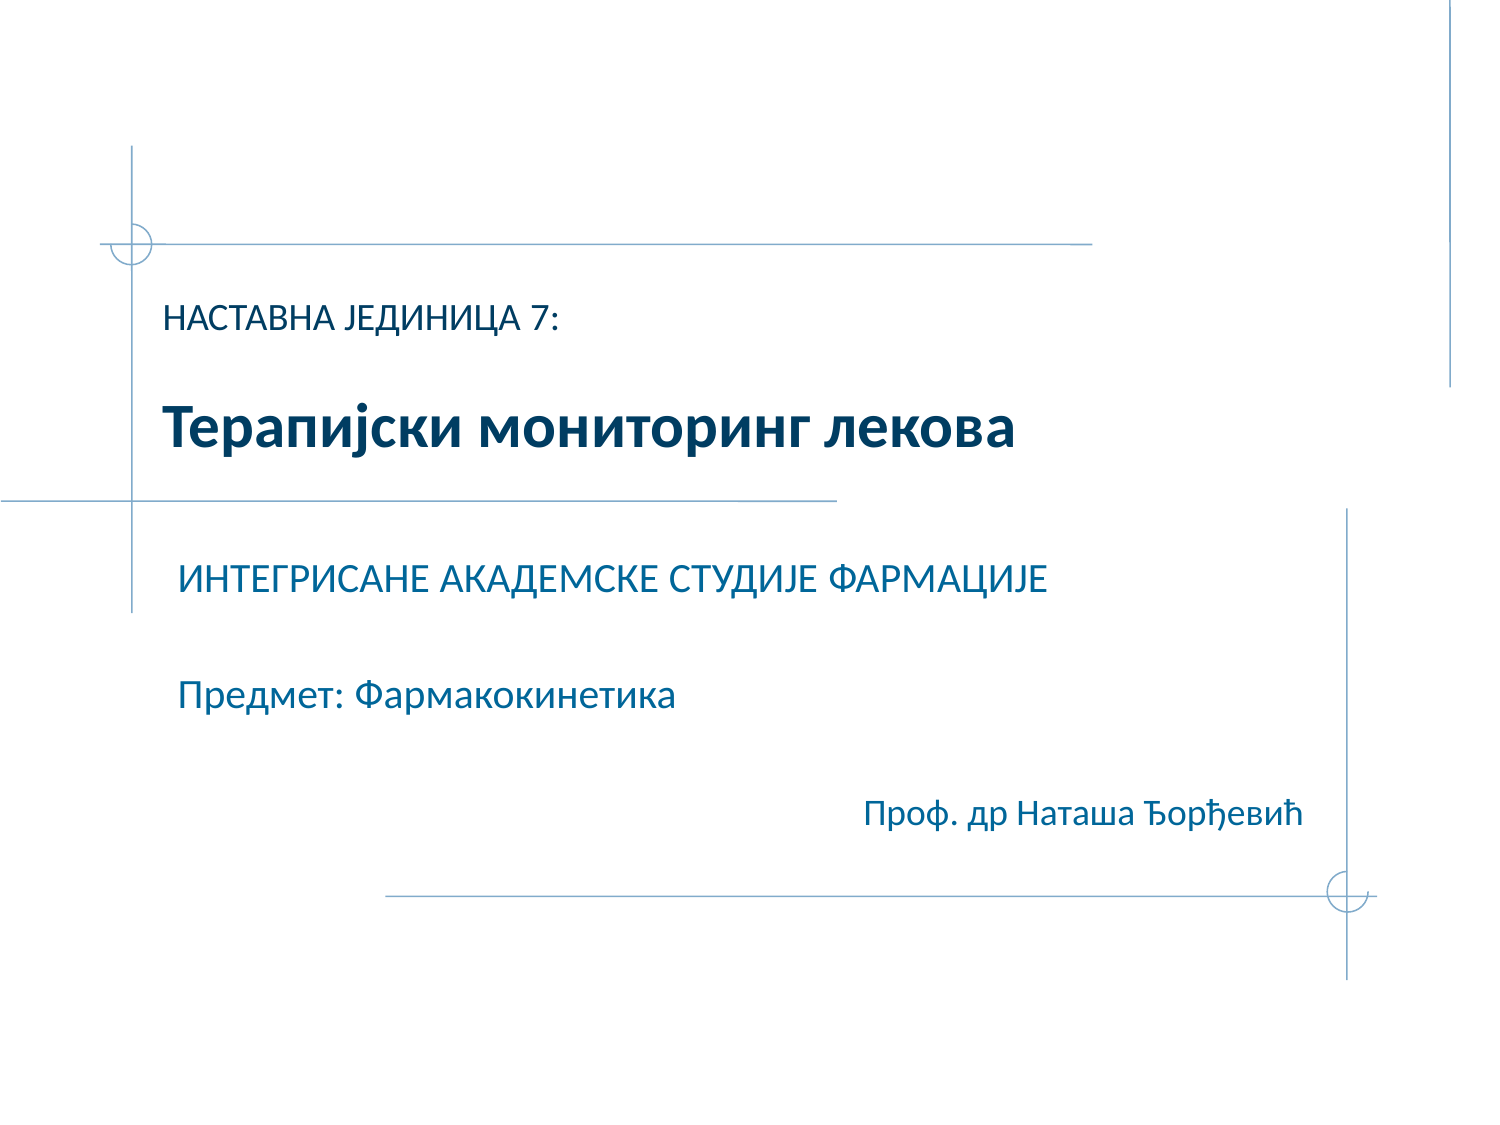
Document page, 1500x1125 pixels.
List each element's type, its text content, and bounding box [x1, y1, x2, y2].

subtitle ИНТЕГРИСАНЕ АКАДЕМСКЕ СТУДИЈЕ ФАРМАЦИЈЕ Предмет: Фармакокинетика Проф. др Наташа Ђорђевић [162, 542, 1330, 870]
title НАСТАВНА ЈЕДИНИЦА 7: Терапијски мониторинг лекова [147, 280, 1438, 469]
